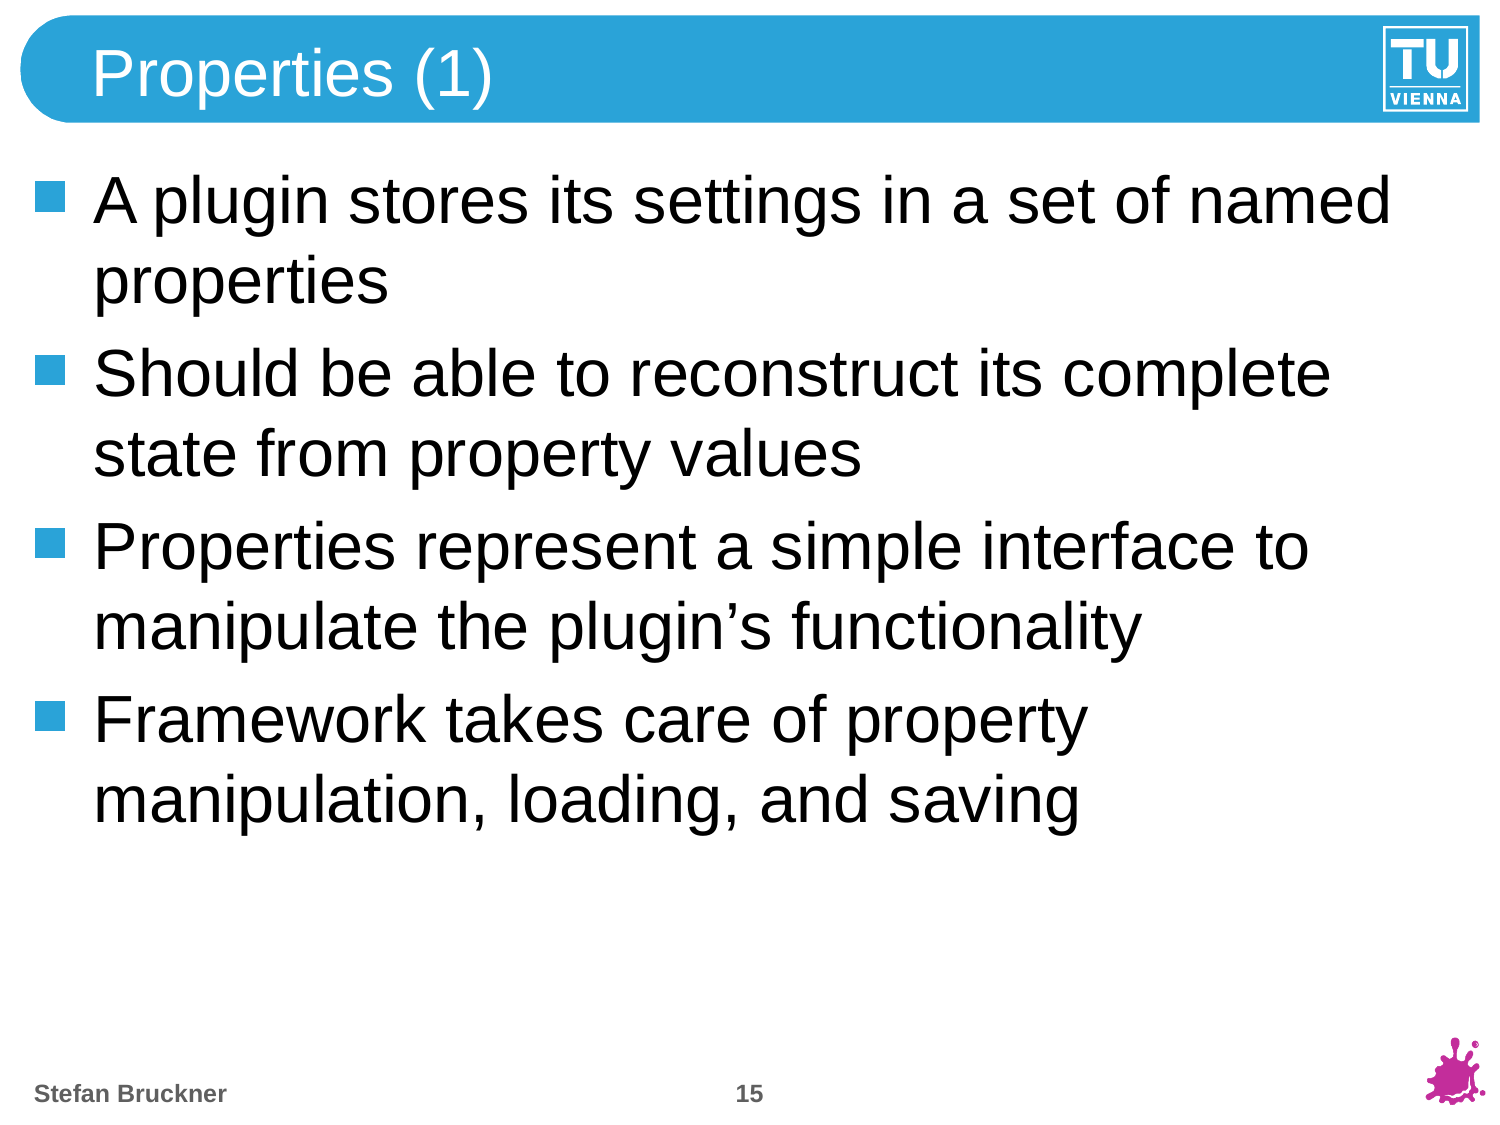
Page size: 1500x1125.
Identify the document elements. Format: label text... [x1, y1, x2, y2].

footer Stefan Bruckner [18, 1067, 637, 1118]
list A plugin stores its settings in a set of named properties Should be able to reconstruct its complete state from property values Properties represent a simple interface to manipulate the plugin’s functionality Framework takes care of property manipulation, loading, and saving [19, 148, 1481, 1048]
title Properties (1) [76, 6, 1351, 132]
slide_number 14 [660, 1067, 839, 1118]
